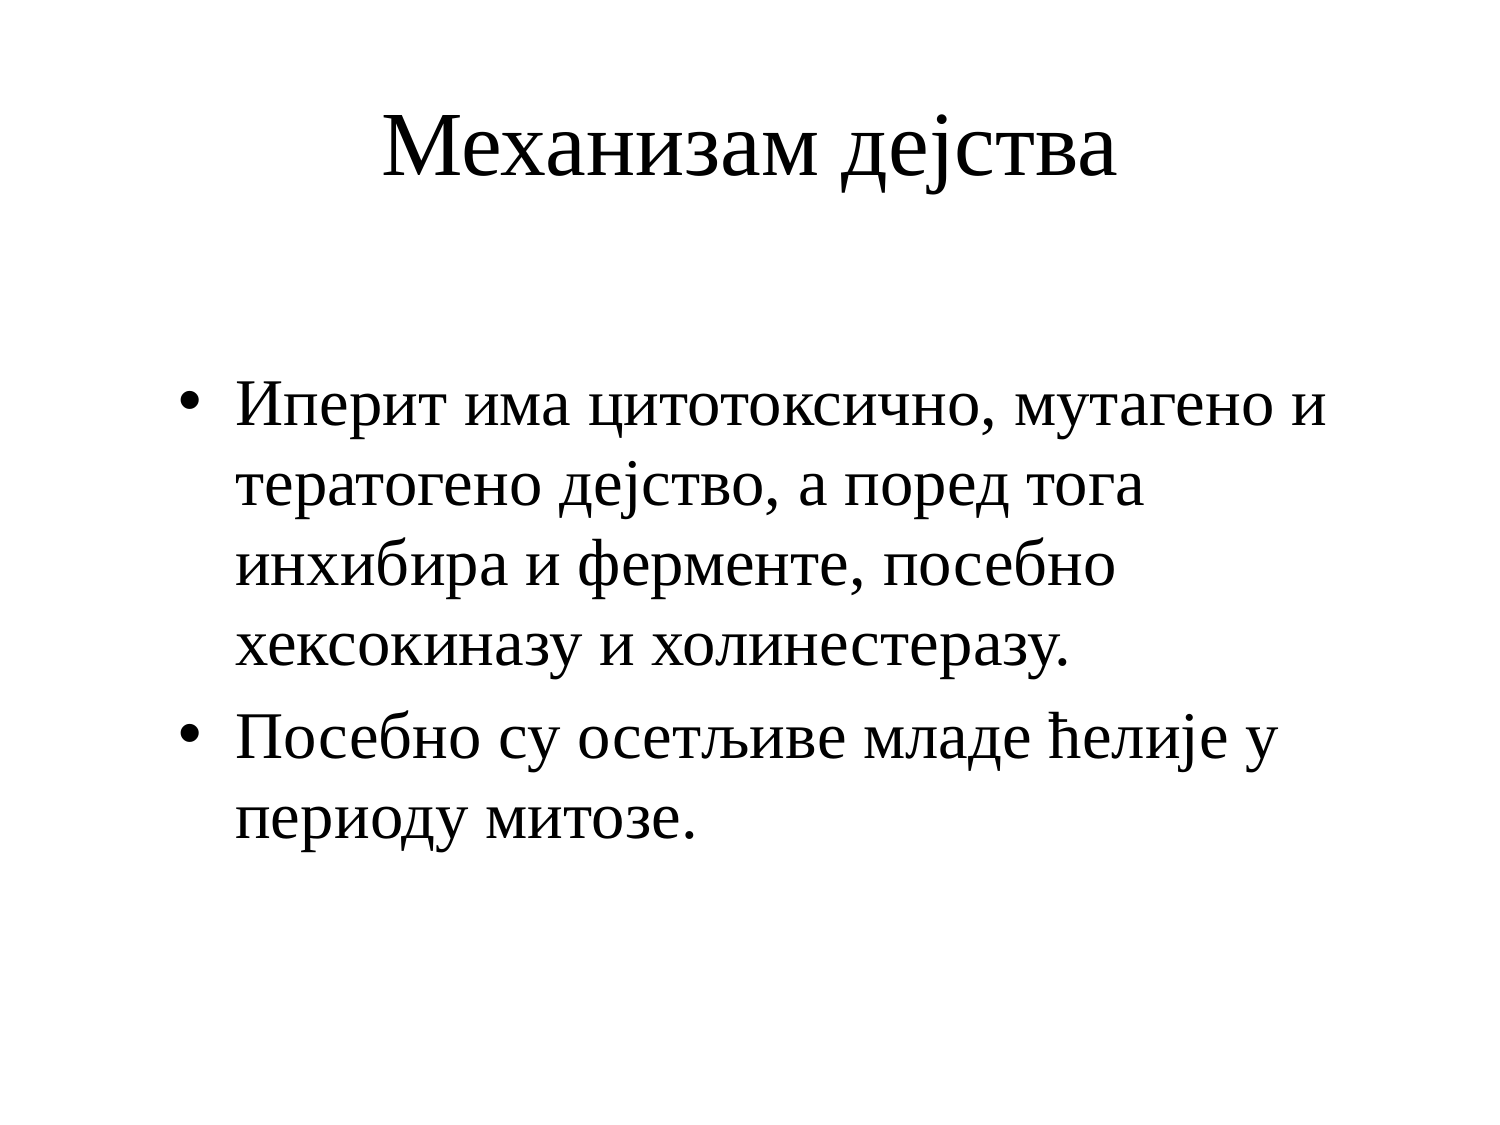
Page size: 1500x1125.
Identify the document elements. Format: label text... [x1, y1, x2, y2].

title Механизам дејства [75, 45, 1425, 233]
list Иперит има цитотоксично, мутагено и тератогено дејство, а поред тога инхибира и ферменте, посебно хексокиназу и холинестеразу. Посебно су осетљиве младе ћелије у периоду митозе. [164, 351, 1425, 988]
